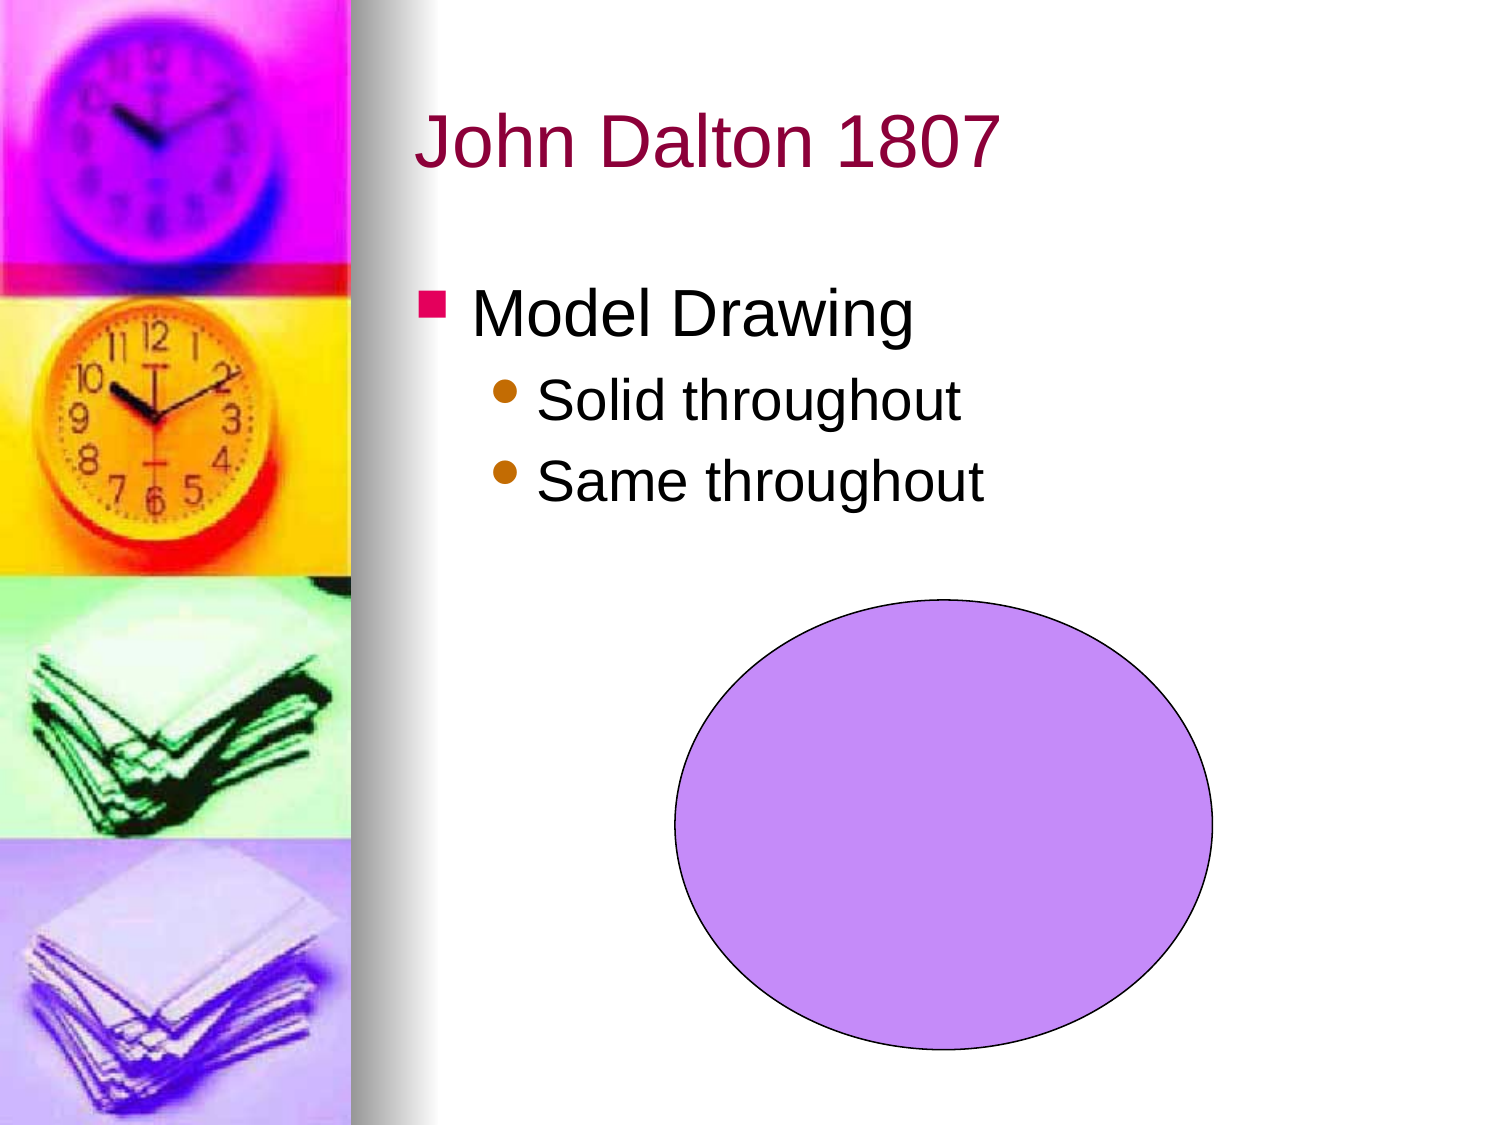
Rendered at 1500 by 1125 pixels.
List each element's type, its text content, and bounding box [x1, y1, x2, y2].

text_box [674, 599, 1213, 1050]
picture [0, 0, 351, 1125]
title John Dalton 1807 [399, 37, 1451, 238]
list Model Drawing Solid throughout Same throughout [399, 262, 1451, 1001]
